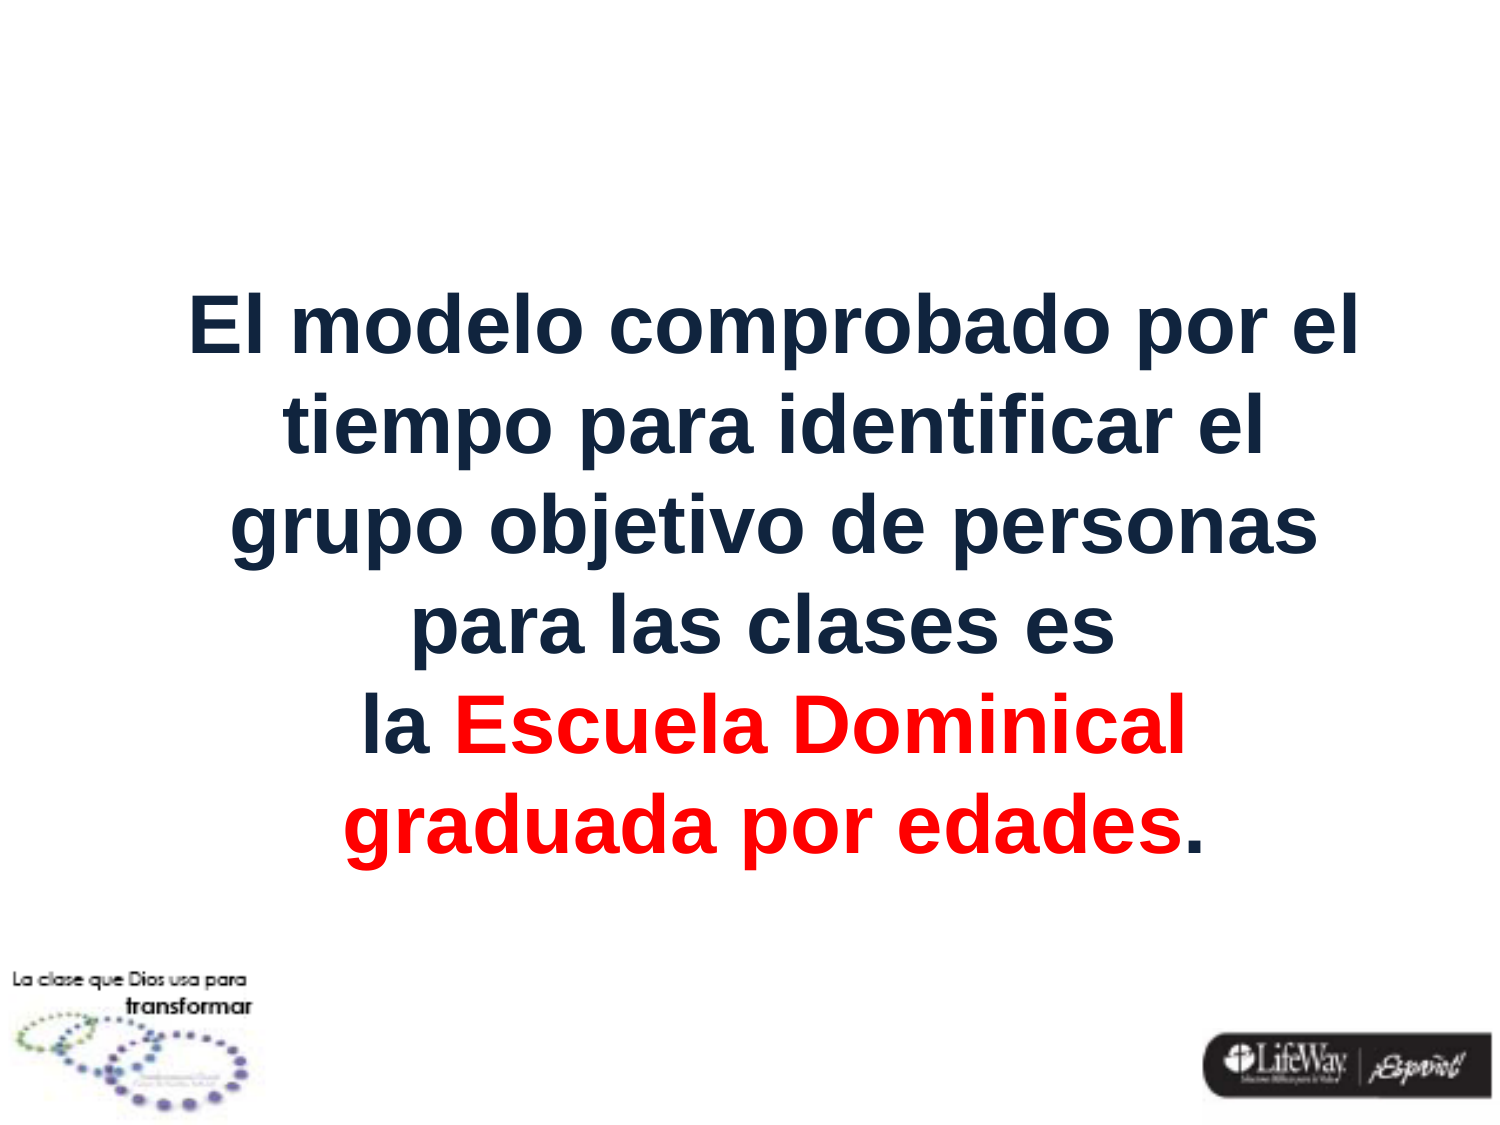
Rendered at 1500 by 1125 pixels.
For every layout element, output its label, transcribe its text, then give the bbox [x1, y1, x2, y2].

picture [1196, 1027, 1500, 1125]
picture [0, 937, 282, 1125]
text_box El modelo comprobado por el tiempo para identificar el grupo objetivo de personas para las clases es la Escuela Dominical graduada por edades. [162, 262, 1388, 878]
